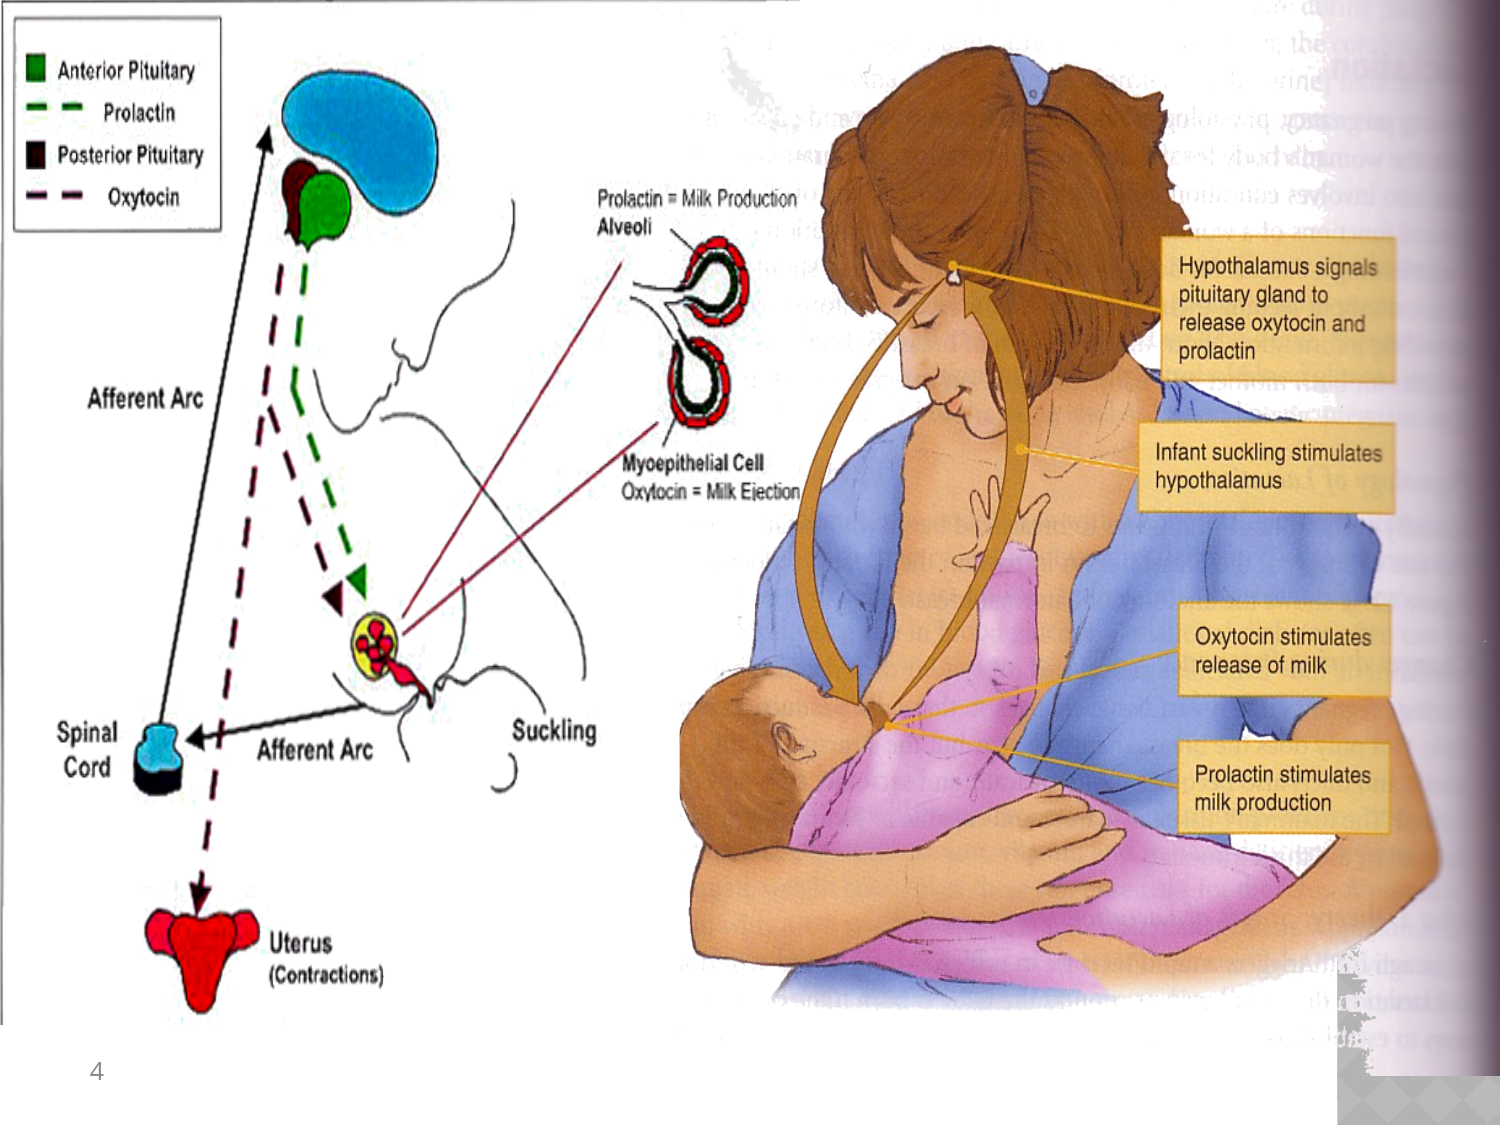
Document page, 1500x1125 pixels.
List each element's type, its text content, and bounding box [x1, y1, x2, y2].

picture [0, 0, 1500, 1076]
text_box 4 [75, 1042, 425, 1103]
